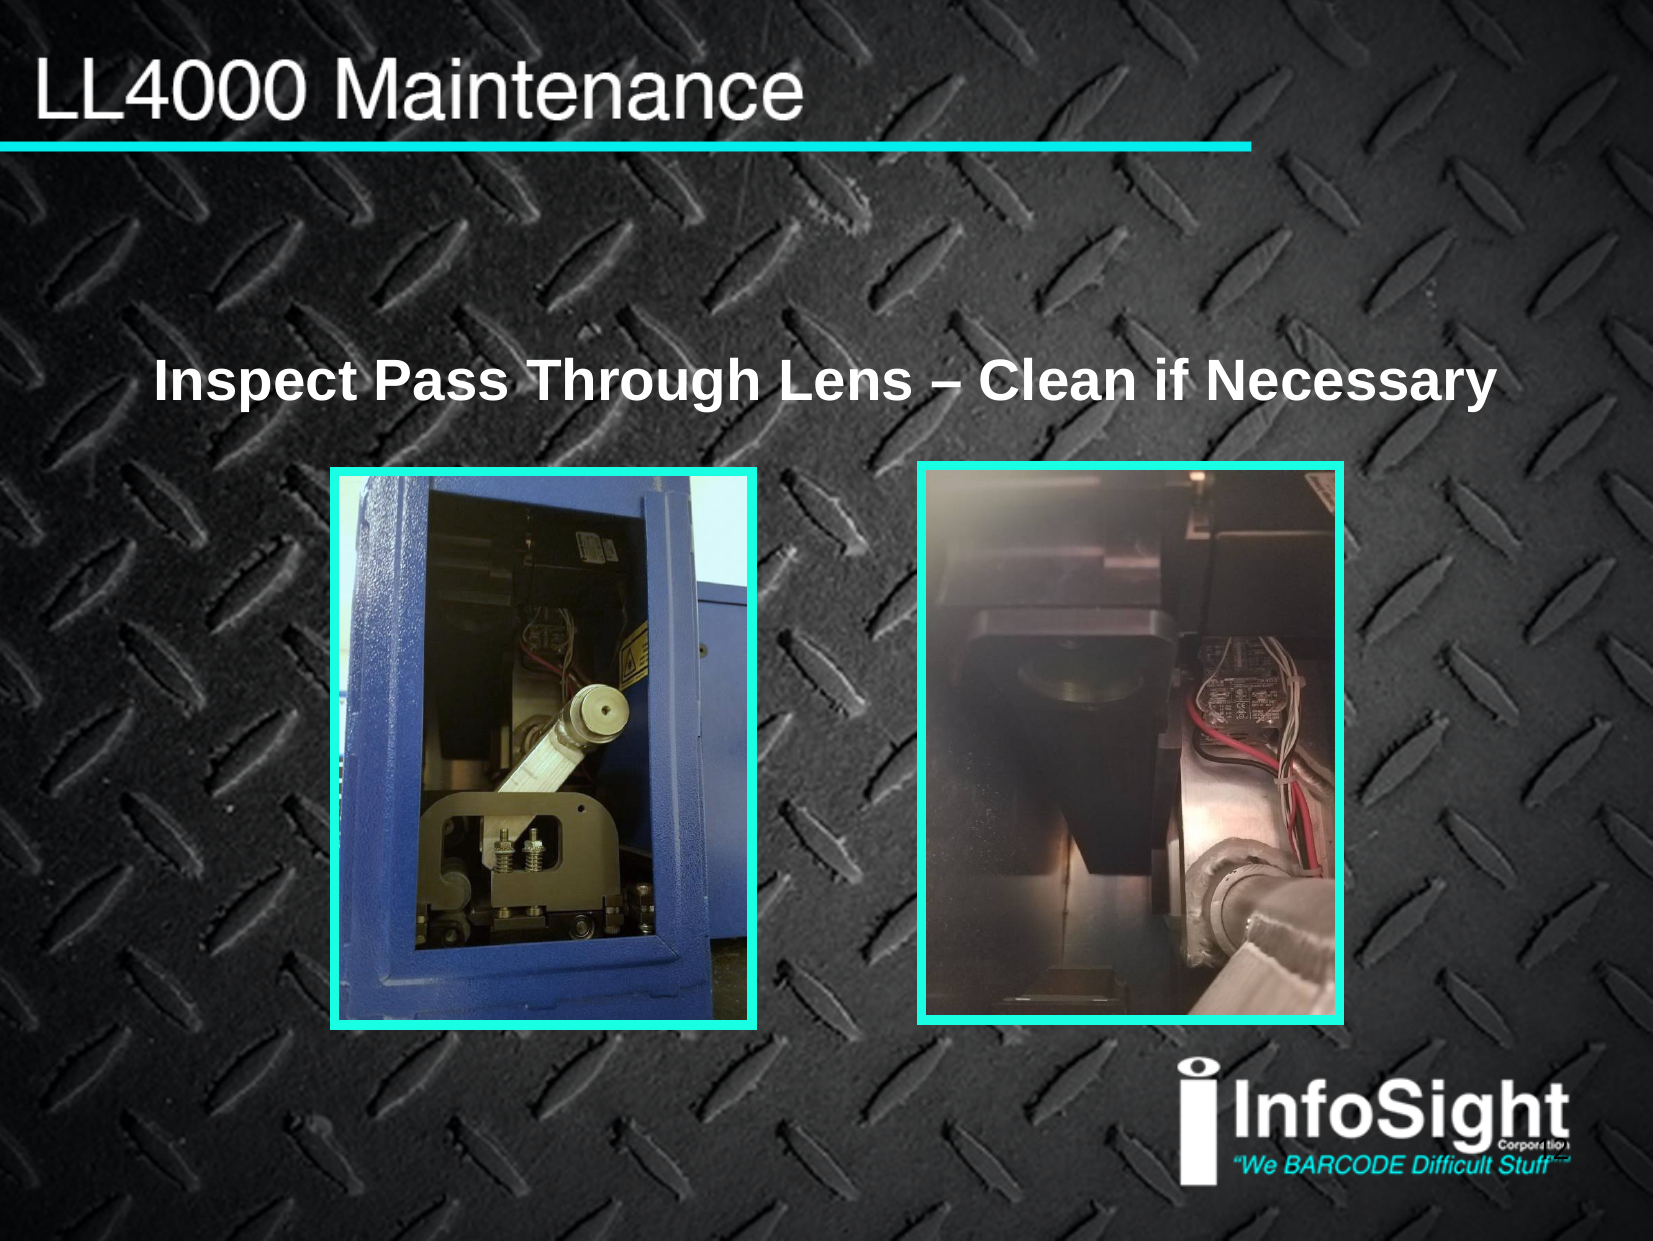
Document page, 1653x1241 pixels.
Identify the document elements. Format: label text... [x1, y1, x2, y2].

slide_number 12 [1185, 1130, 1570, 1215]
text_box Inspect Pass Through Lens – Clean if Necessary [51, 337, 1602, 410]
picture [0, 0, 1653, 1241]
